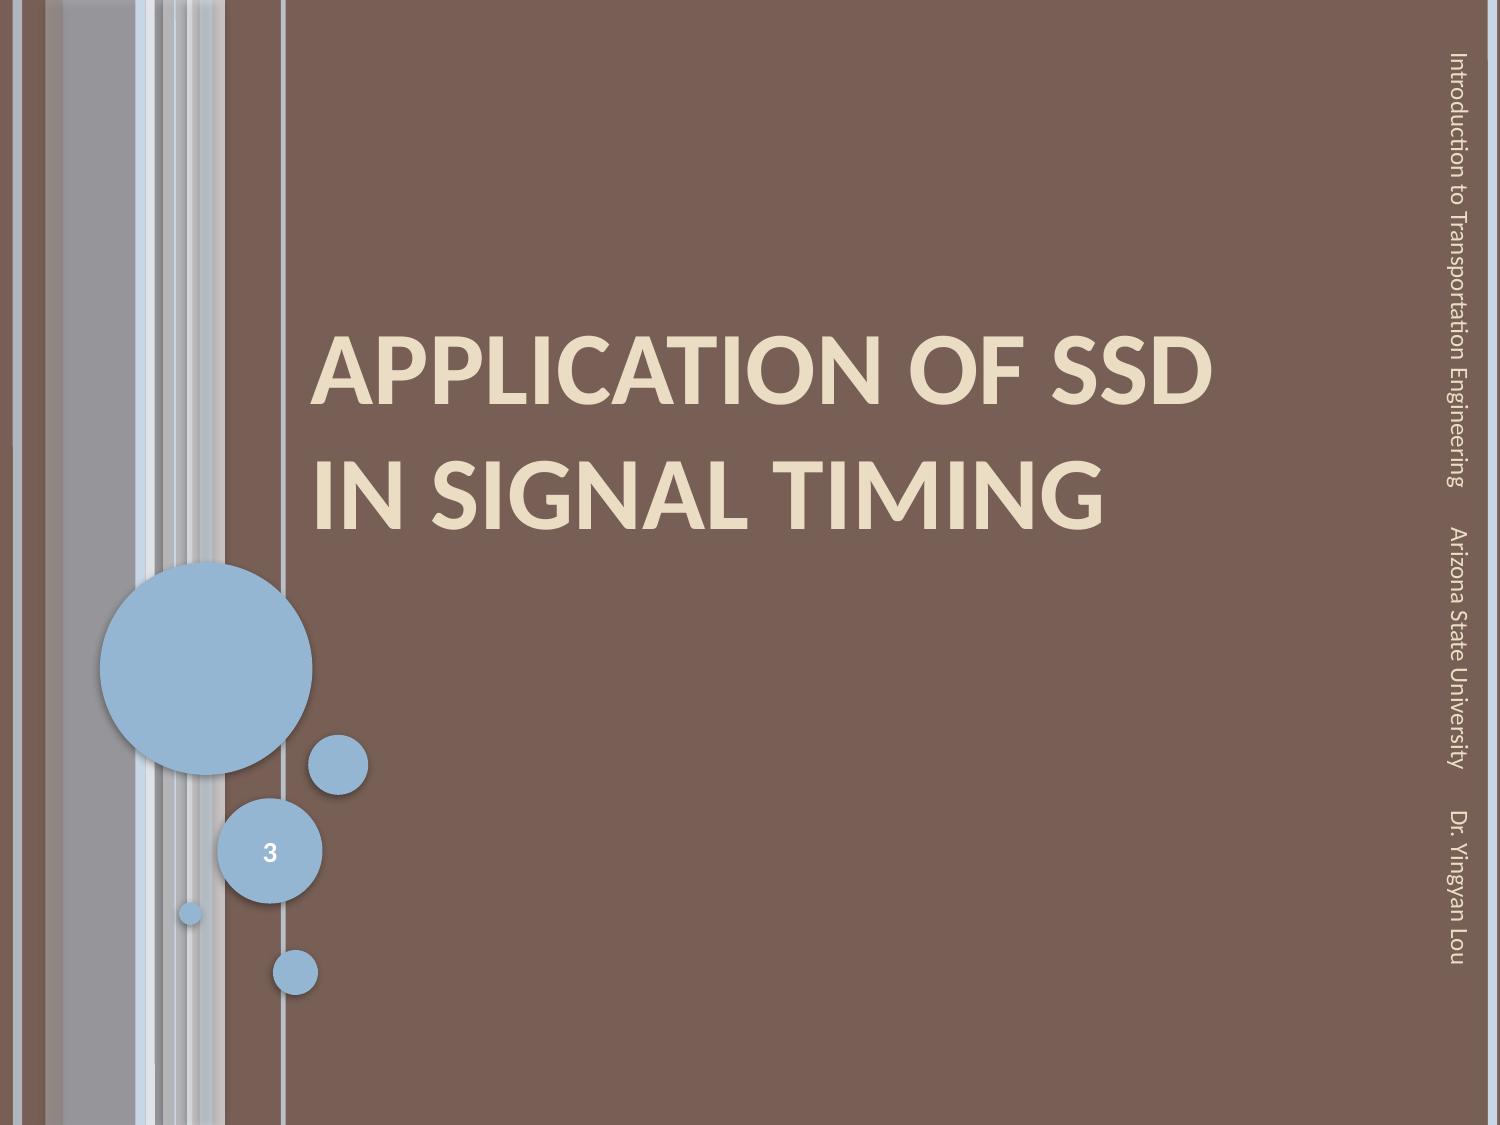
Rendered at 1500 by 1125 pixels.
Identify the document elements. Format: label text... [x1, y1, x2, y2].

slide_number 3 [219, 808, 320, 894]
footer Introduction to Transportation Engineering Arizona State University Dr. Yingyan Lou [1429, 37, 1493, 1104]
title Application of SSD in Signal Timing [295, 220, 1309, 558]
